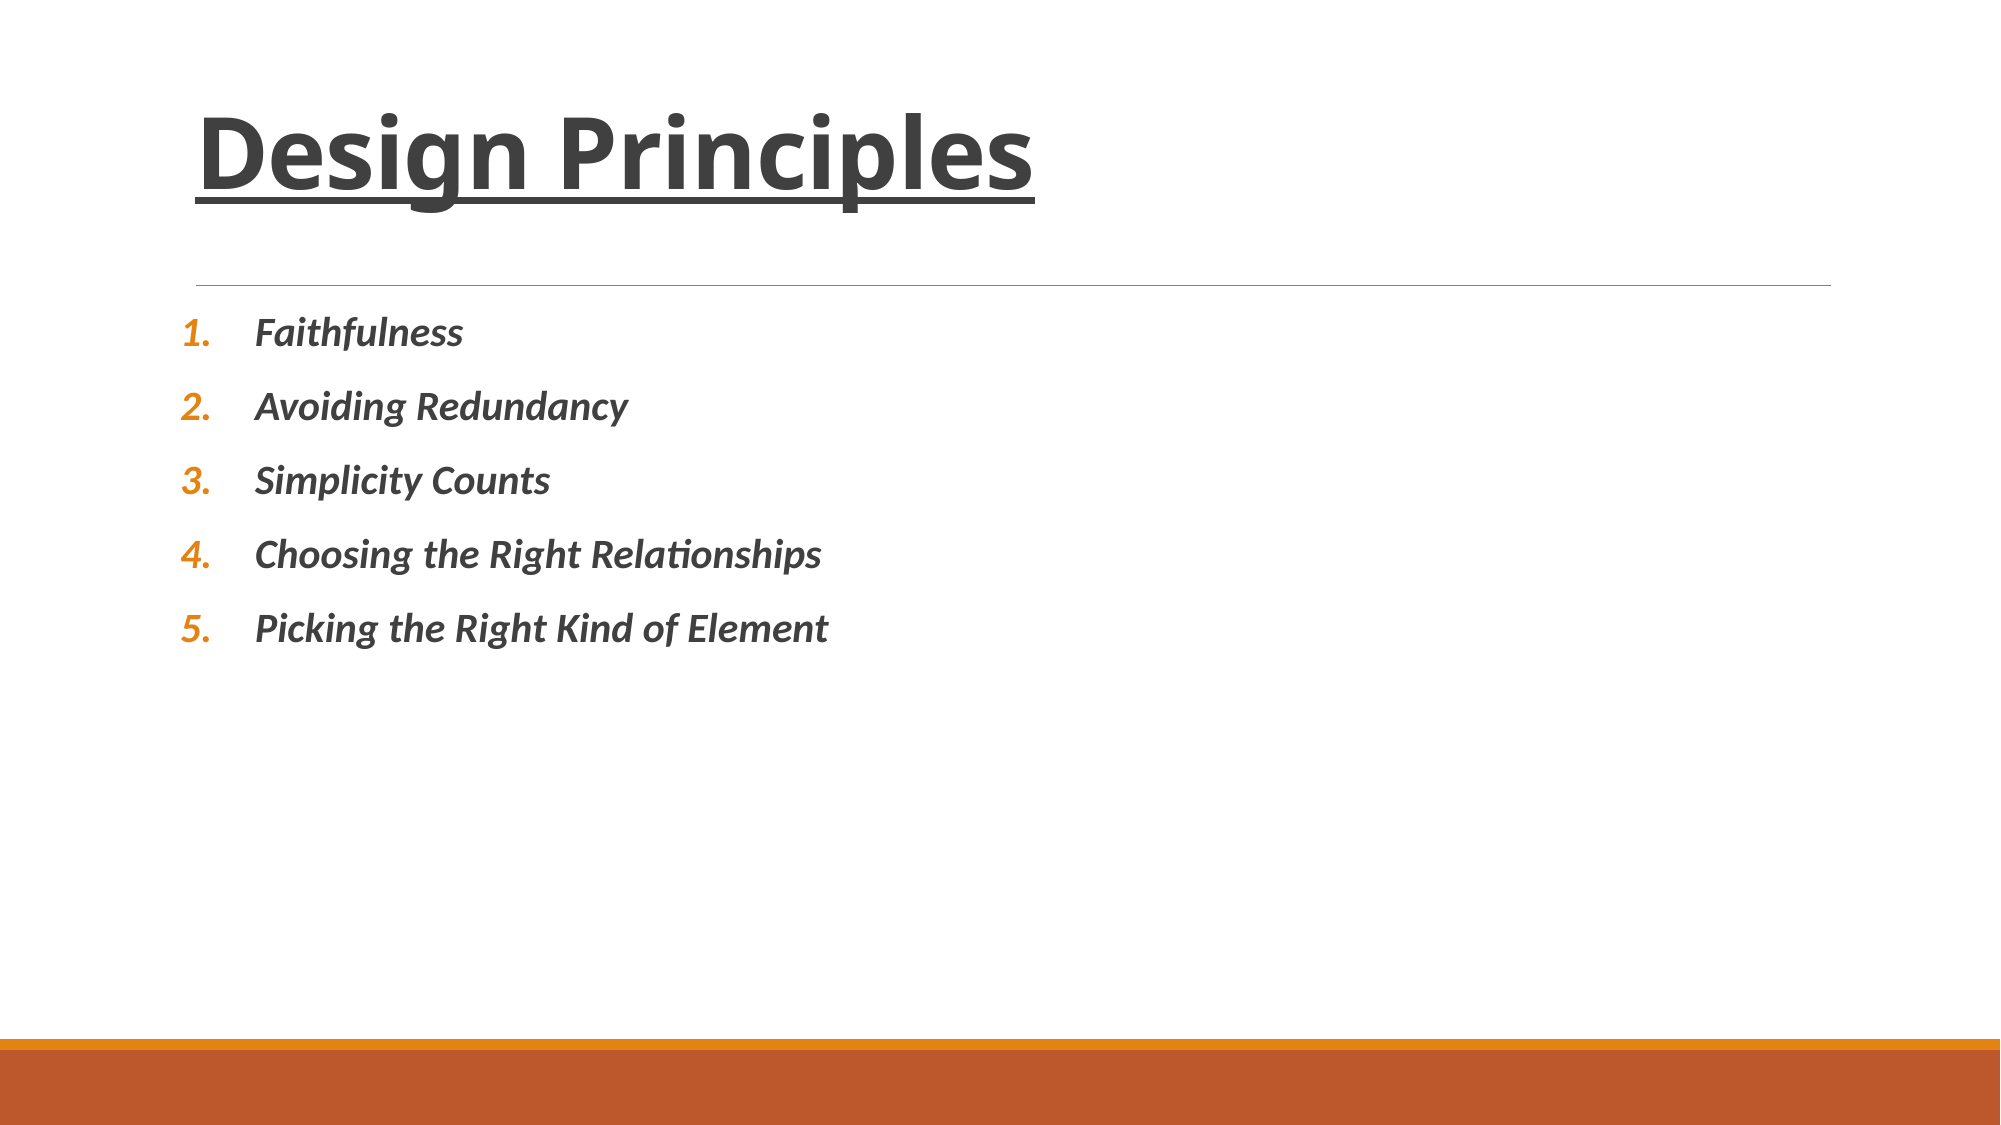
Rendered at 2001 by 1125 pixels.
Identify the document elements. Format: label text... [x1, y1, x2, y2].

title Design Principles [180, 47, 1830, 218]
list Faithfulness Avoiding Redundancy Simplicity Counts Choosing the Right Relationships Picking the Right Kind of Element [180, 302, 1830, 963]
